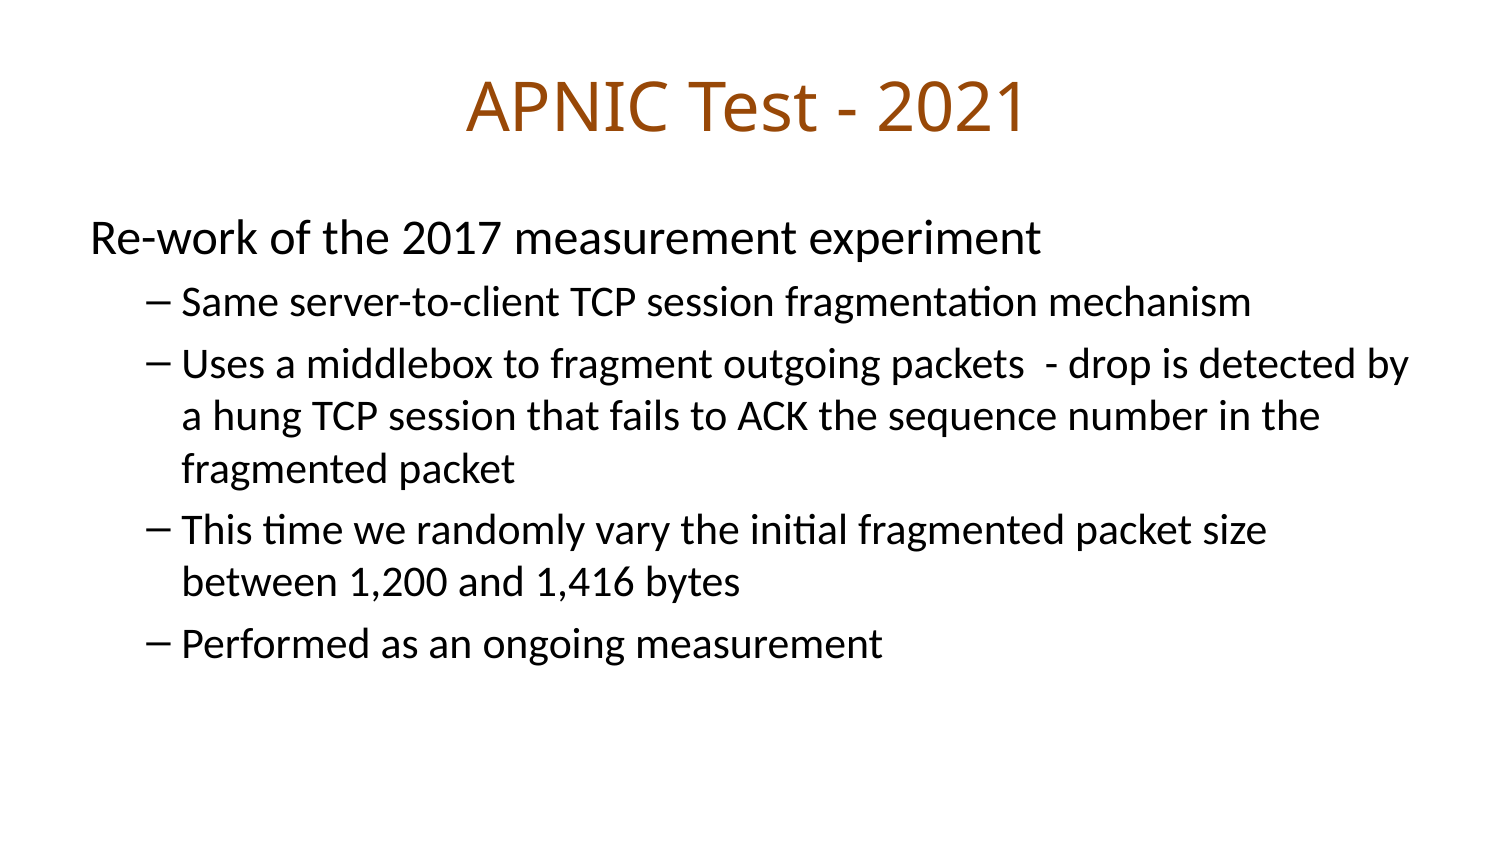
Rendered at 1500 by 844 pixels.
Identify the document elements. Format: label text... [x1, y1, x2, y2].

title APNIC Test - 2021 [75, 33, 1425, 175]
list Re-work of the 2017 measurement experiment Same server-to-client TCP session fragmentation mechanism Uses a middlebox to fragment outgoing packets - drop is detected by a hung TCP session that fails to ACK the sequence number in the fragmented packet This time we randomly vary the initial fragmented packet size between 1,200 and 1,416 bytes Performed as an ongoing measurement [75, 196, 1425, 754]
